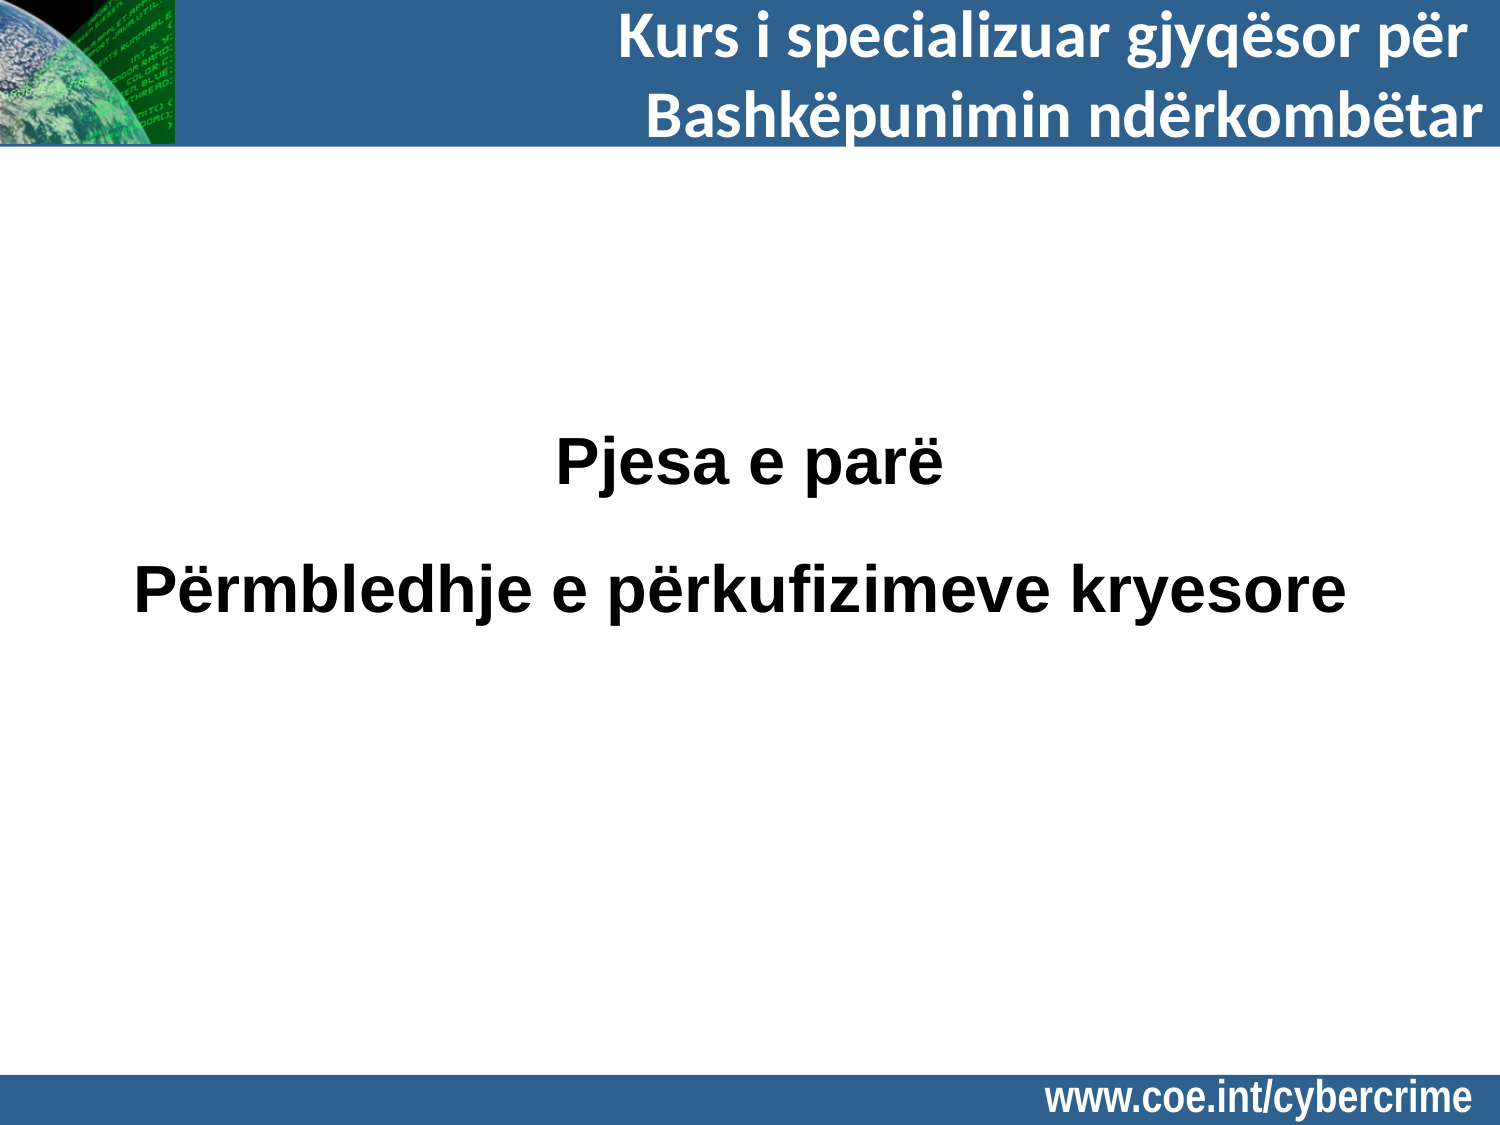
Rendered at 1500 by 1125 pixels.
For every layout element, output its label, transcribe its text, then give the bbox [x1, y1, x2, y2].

text_box [0, 1073, 1030, 1125]
text_box www.coe.int/cybercrime [1030, 1059, 1500, 1125]
text_box Kurs i specializuar gjyqësor për Bashkëpunimin ndërkombëtar [177, 0, 1500, 149]
picture [0, 0, 175, 144]
text_box Pjesa e parë Përmbledhje e përkufizimeve kryesore [50, 425, 1450, 633]
